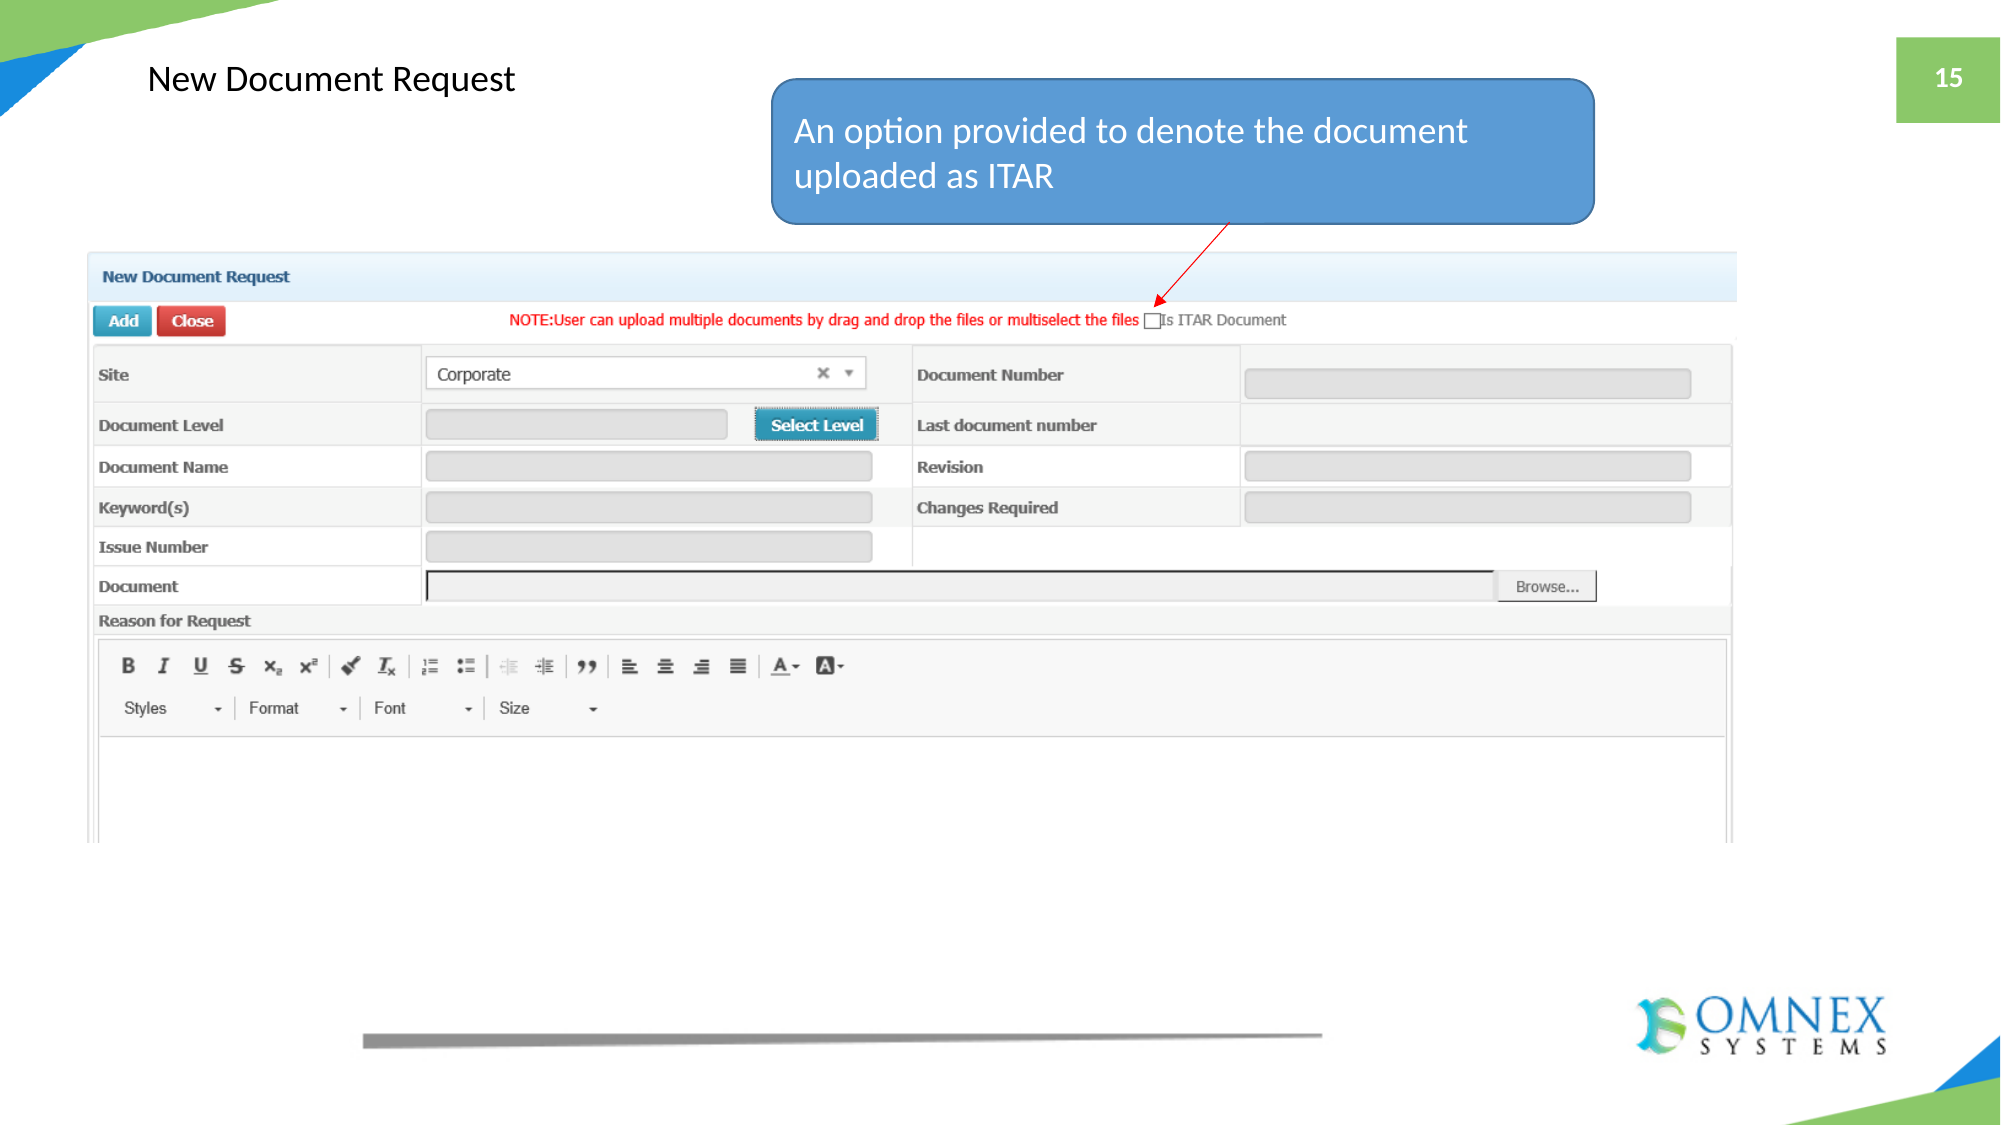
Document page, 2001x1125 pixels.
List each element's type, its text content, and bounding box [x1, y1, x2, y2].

slide_number 15 [1919, 46, 2000, 106]
picture [349, 1013, 1354, 1062]
text_box An option provided to denote the document uploaded as ITAR [771, 78, 1596, 225]
picture [0, 0, 283, 117]
picture [86, 248, 1737, 843]
text_box New Document Request [132, 54, 563, 98]
picture [1616, 978, 2001, 1125]
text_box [1153, 222, 1230, 308]
